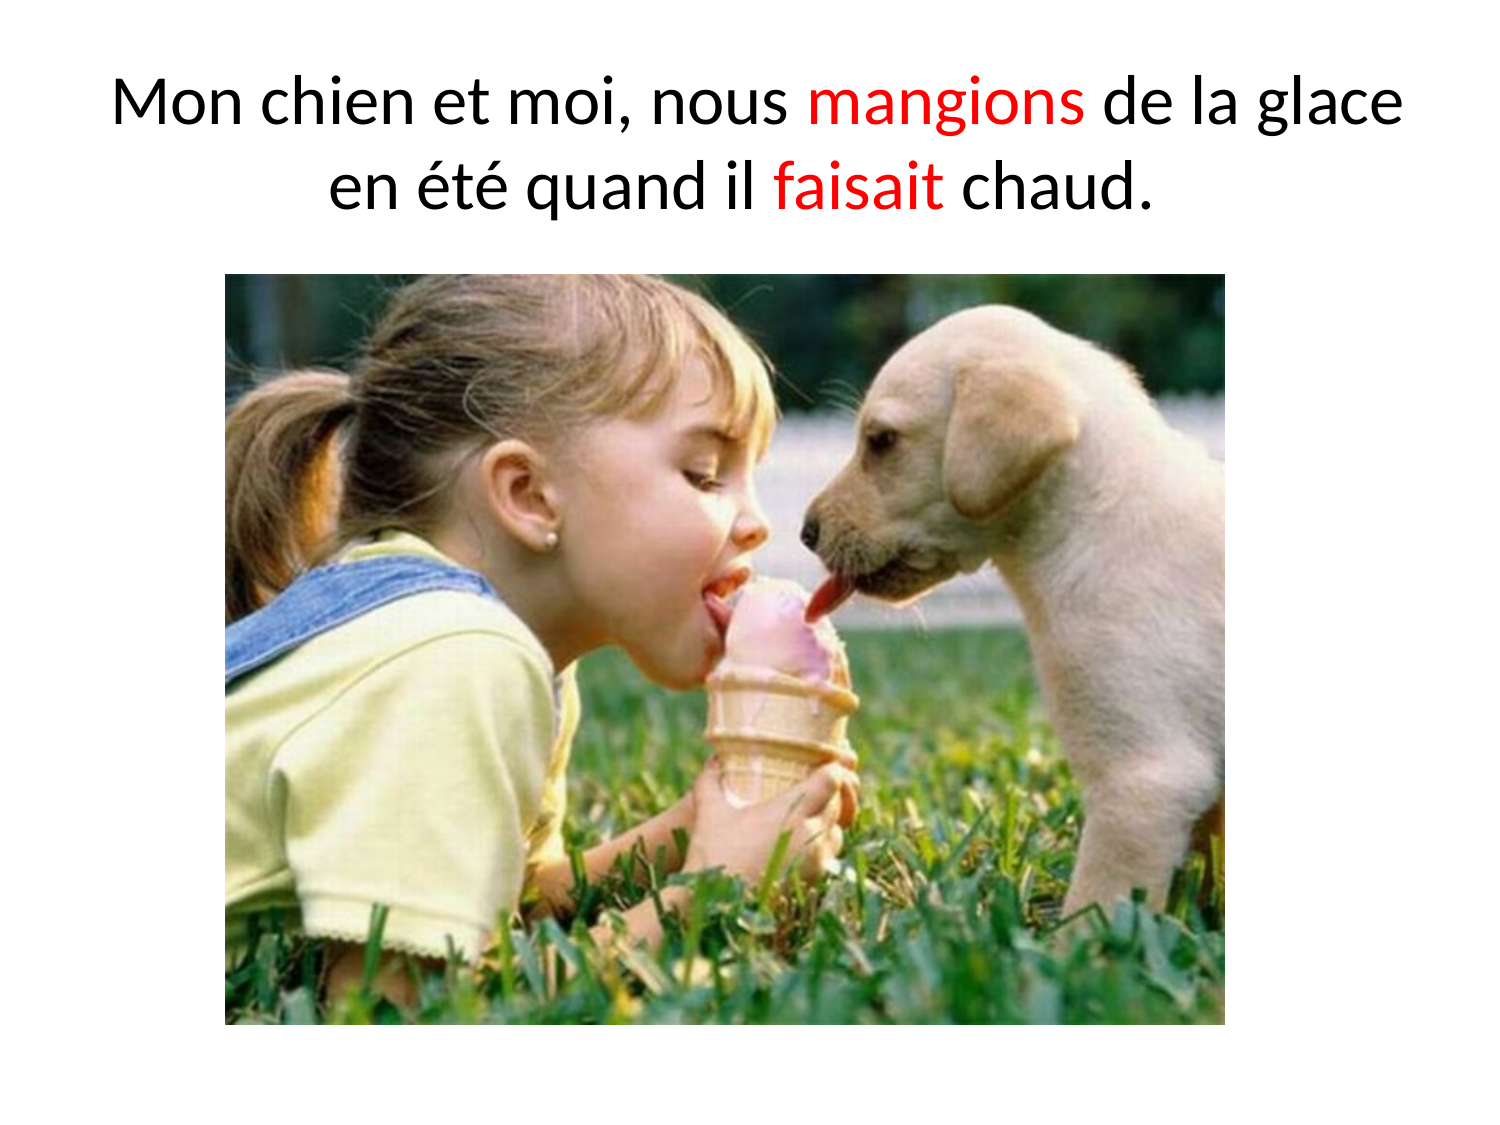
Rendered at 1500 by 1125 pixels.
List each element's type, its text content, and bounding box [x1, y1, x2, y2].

picture [224, 274, 1226, 1026]
title Mon chien et moi, nous mangions de la glace en été quand il faisait chaud. [75, 45, 1425, 233]
